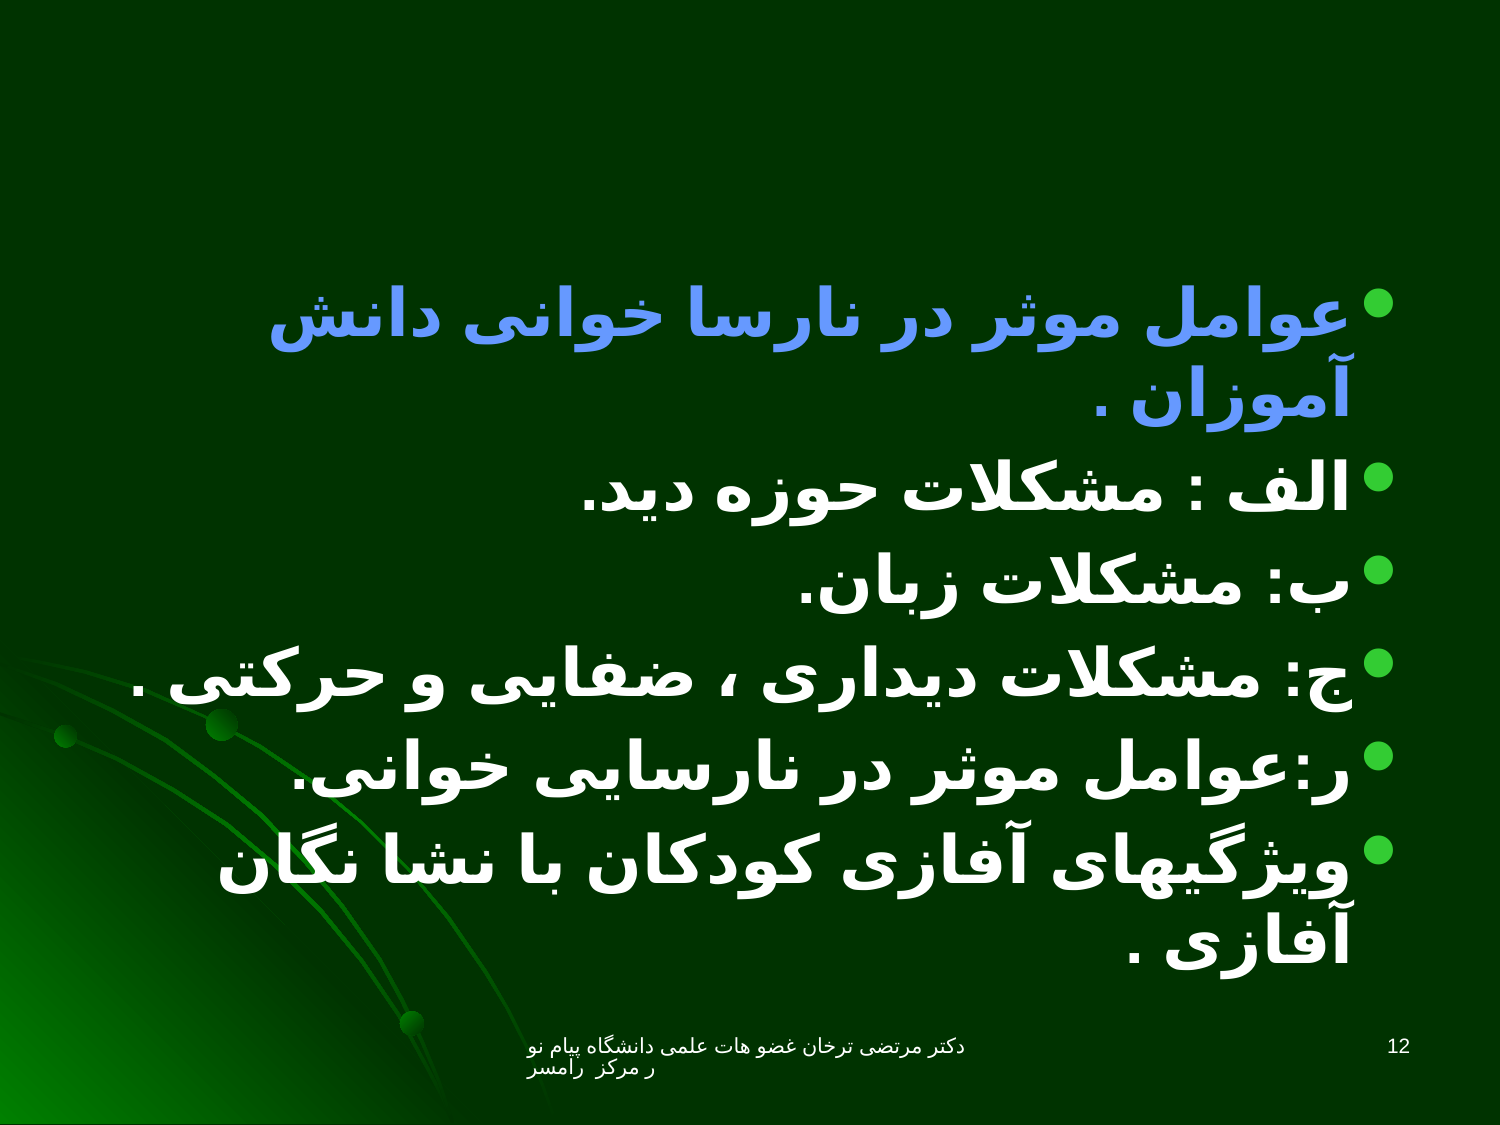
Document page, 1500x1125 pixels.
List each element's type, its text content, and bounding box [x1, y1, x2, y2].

list عوامل موثر در نارسا خوانی دانش آموزان . الف : مشکلات حوزه دید. ب: مشکلات زبان. ج: مشکلات دیداری ، ضفایی و حرکتی . ر:عوامل موثر در نارسایی خوانی. ویژگیهای آفازی کودکان با نشا نگان آفازی . [74, 262, 1426, 1006]
slide_number 12 [1074, 1024, 1426, 1101]
footer دکتر مرتضی ترخان غضو هات علمی دانشگاه پیام نور مرکز رامسر [512, 1024, 988, 1101]
